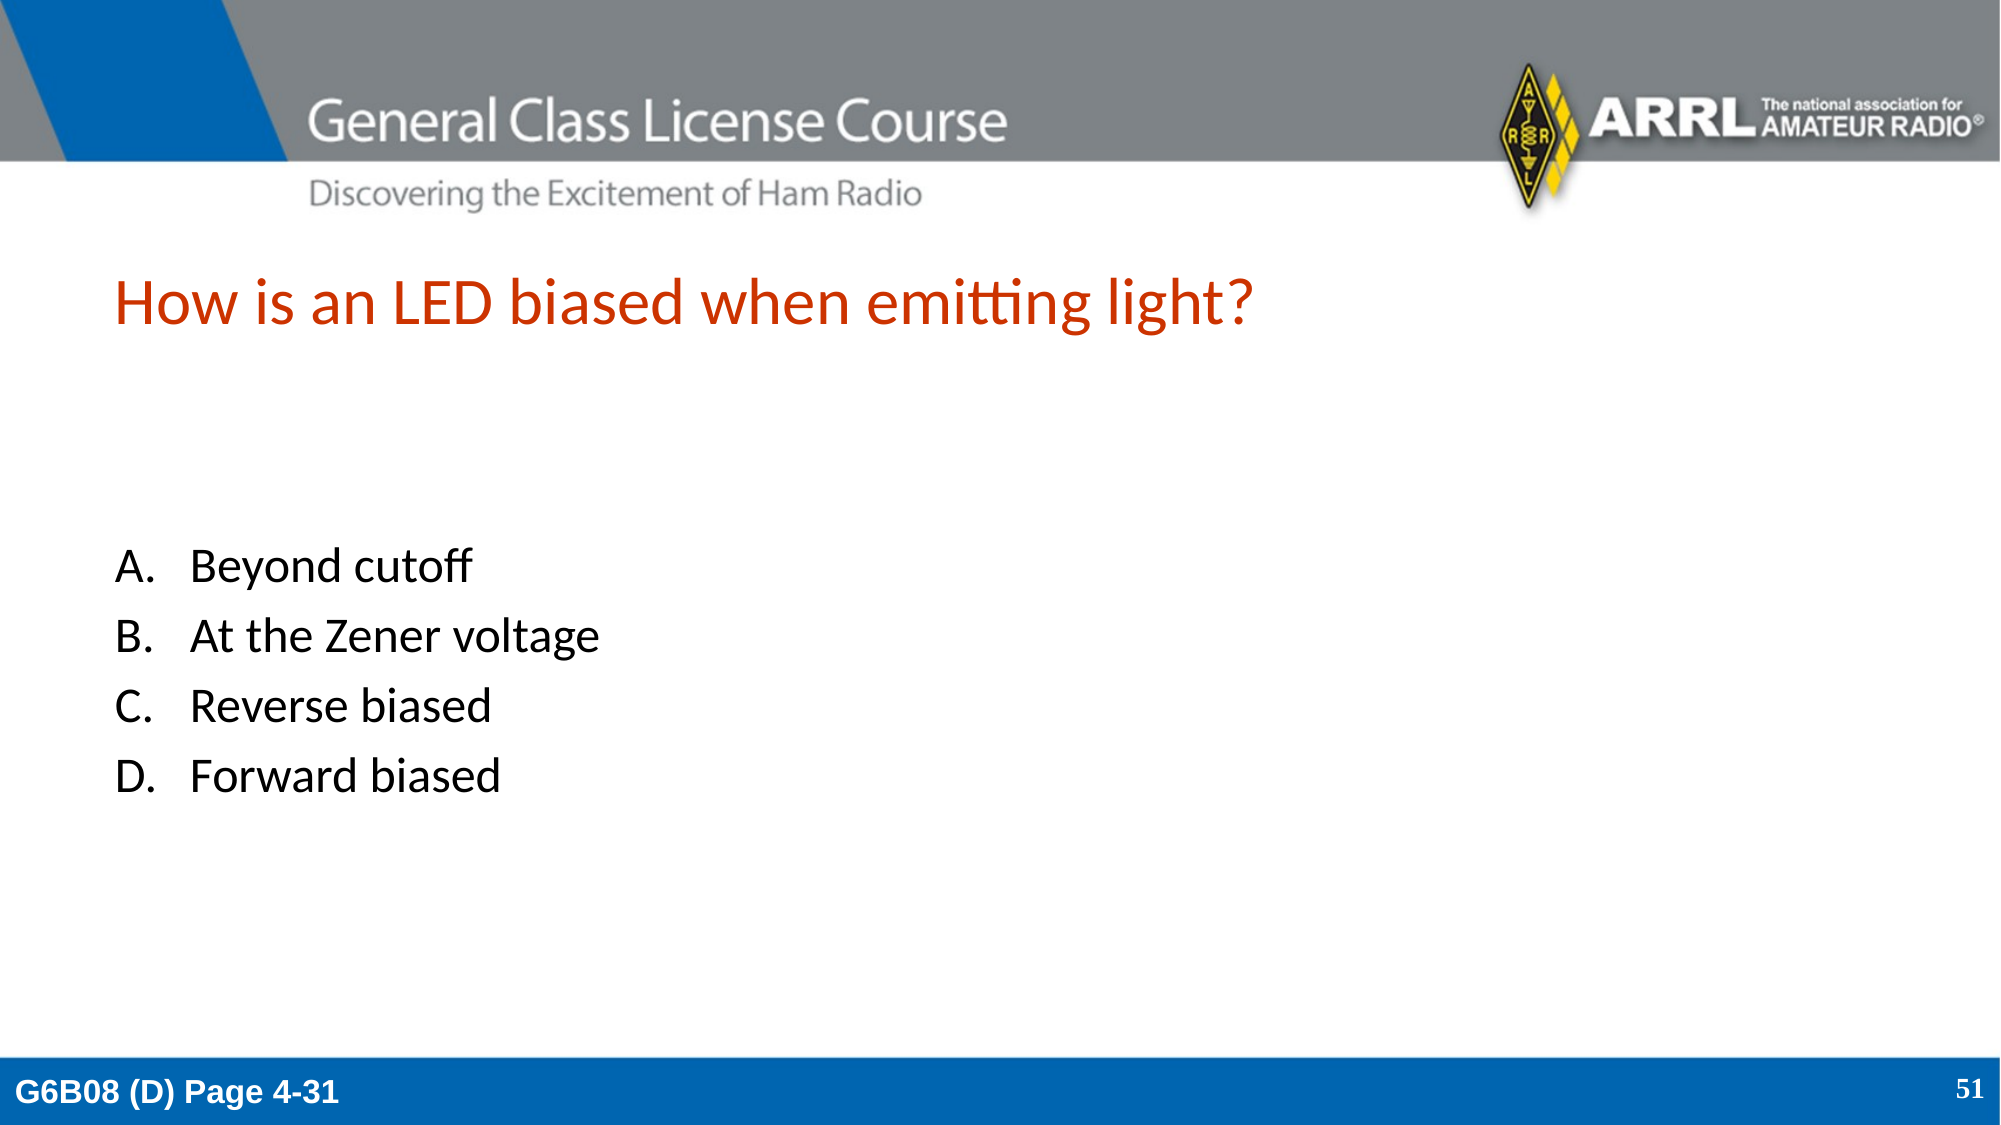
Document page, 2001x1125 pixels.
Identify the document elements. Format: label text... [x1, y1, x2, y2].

text_box 51 [1875, 1062, 2000, 1113]
list Beyond cutoff At the Zener voltage Reverse biased Forward biased [99, 525, 1900, 1005]
picture [0, 0, 2001, 1125]
title How is an LED biased when emitting light? [99, 249, 1900, 468]
text_box G6B08 (D) Page 4-31 [0, 1062, 1313, 1118]
